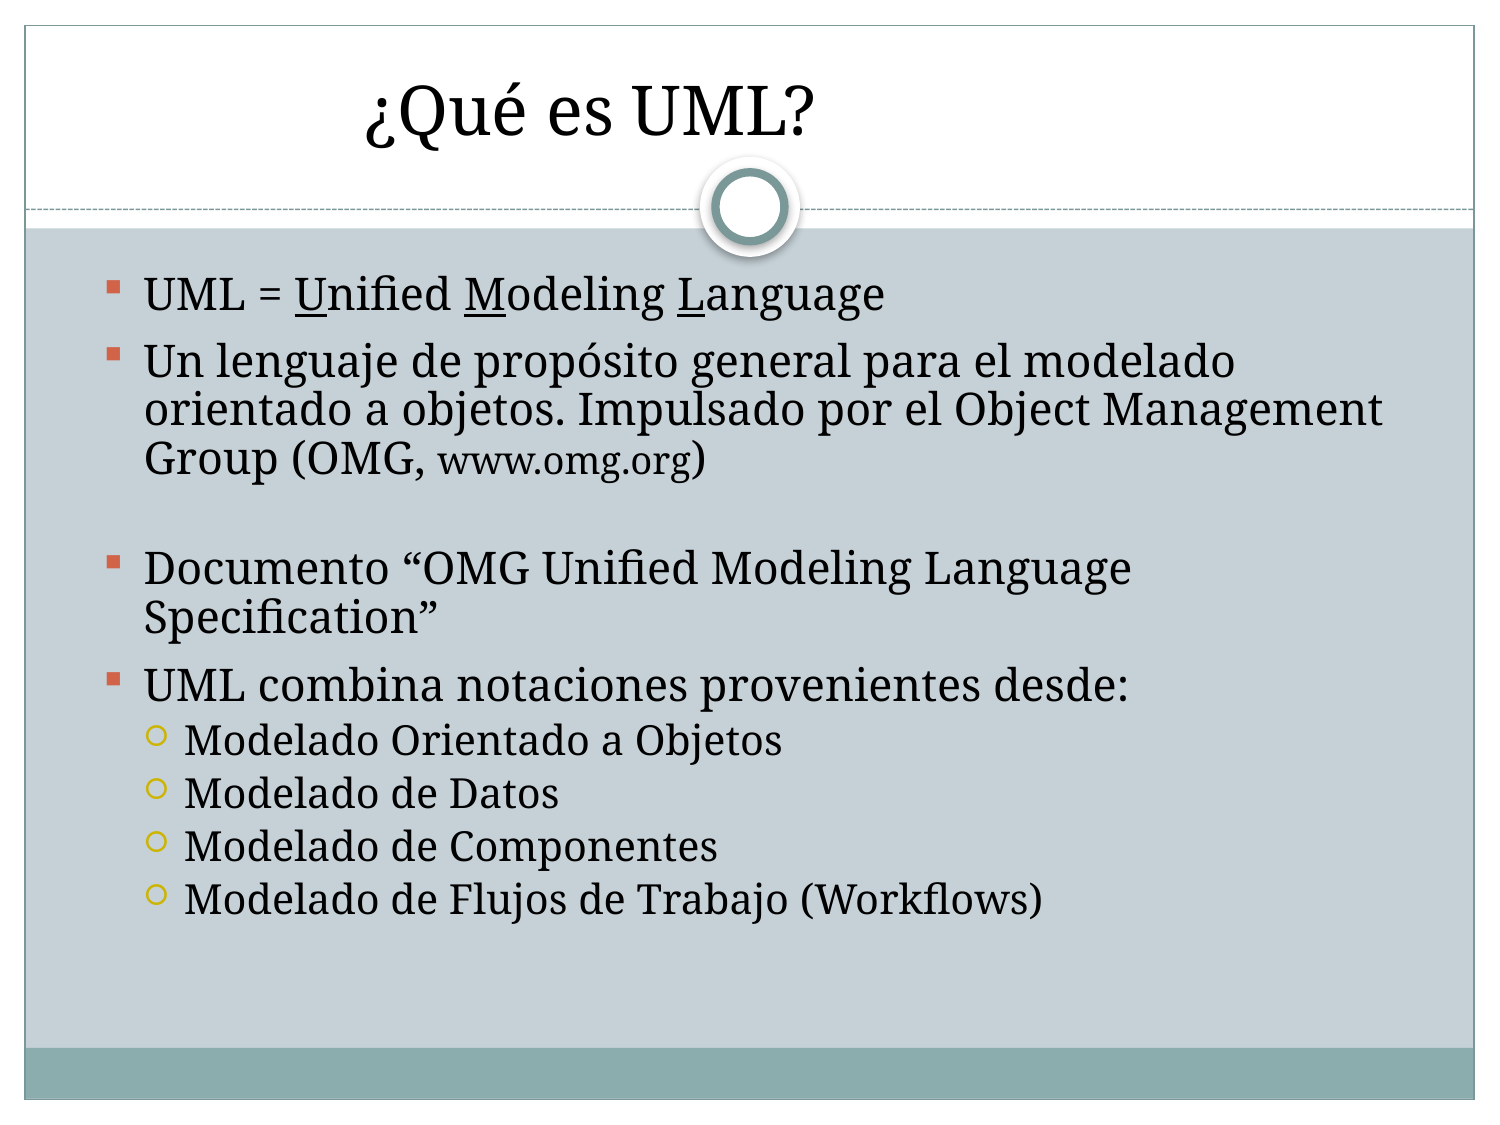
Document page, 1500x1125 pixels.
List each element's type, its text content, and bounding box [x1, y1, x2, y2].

list UML = Unified Modeling Language Un lenguaje de propósito general para el modelado orientado a objetos. Impulsado por el Object Management Group (OMG, www.omg.org) Documento “OMG Unified Modeling Language Specification” UML combina notaciones provenientes desde: Modelado Orientado a Objetos Modelado de Datos Modelado de Componentes Modelado de Flujos de Trabajo (Workflows) [85, 262, 1418, 938]
title ¿Qué es UML? [55, 62, 1126, 258]
